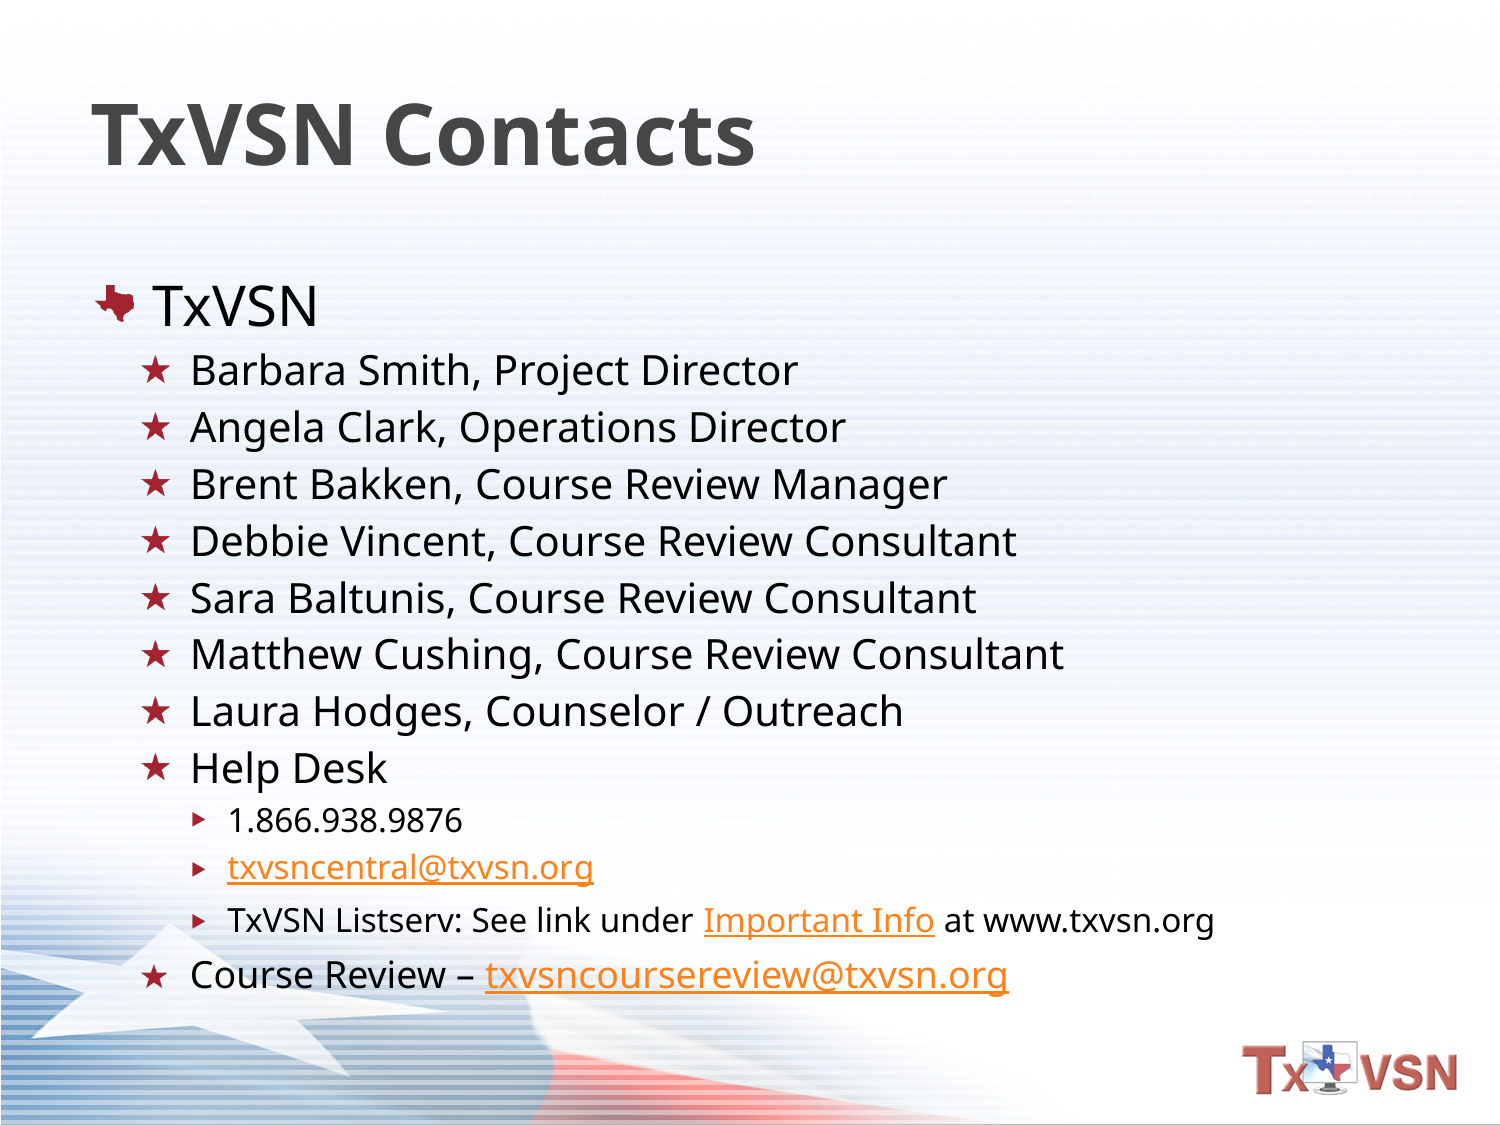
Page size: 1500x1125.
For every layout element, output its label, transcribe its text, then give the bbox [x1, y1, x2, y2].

list TxVSN Barbara Smith, Project Director Angela Clark, Operations Director Brent Bakken, Course Review Manager Debbie Vincent, Course Review Consultant Sara Baltunis, Course Review Consultant Matthew Cushing, Course Review Consultant Laura Hodges, Counselor / Outreach Help Desk 1.866.938.9876 txvsncentral@txvsn.org TxVSN Listserv: See link under Important Info at www.txvsn.org Course Review – txvsncoursereview@txvsn.org [62, 262, 1413, 1013]
picture [0, 0, 1500, 1125]
title TxVSN Contacts [75, 37, 1313, 225]
